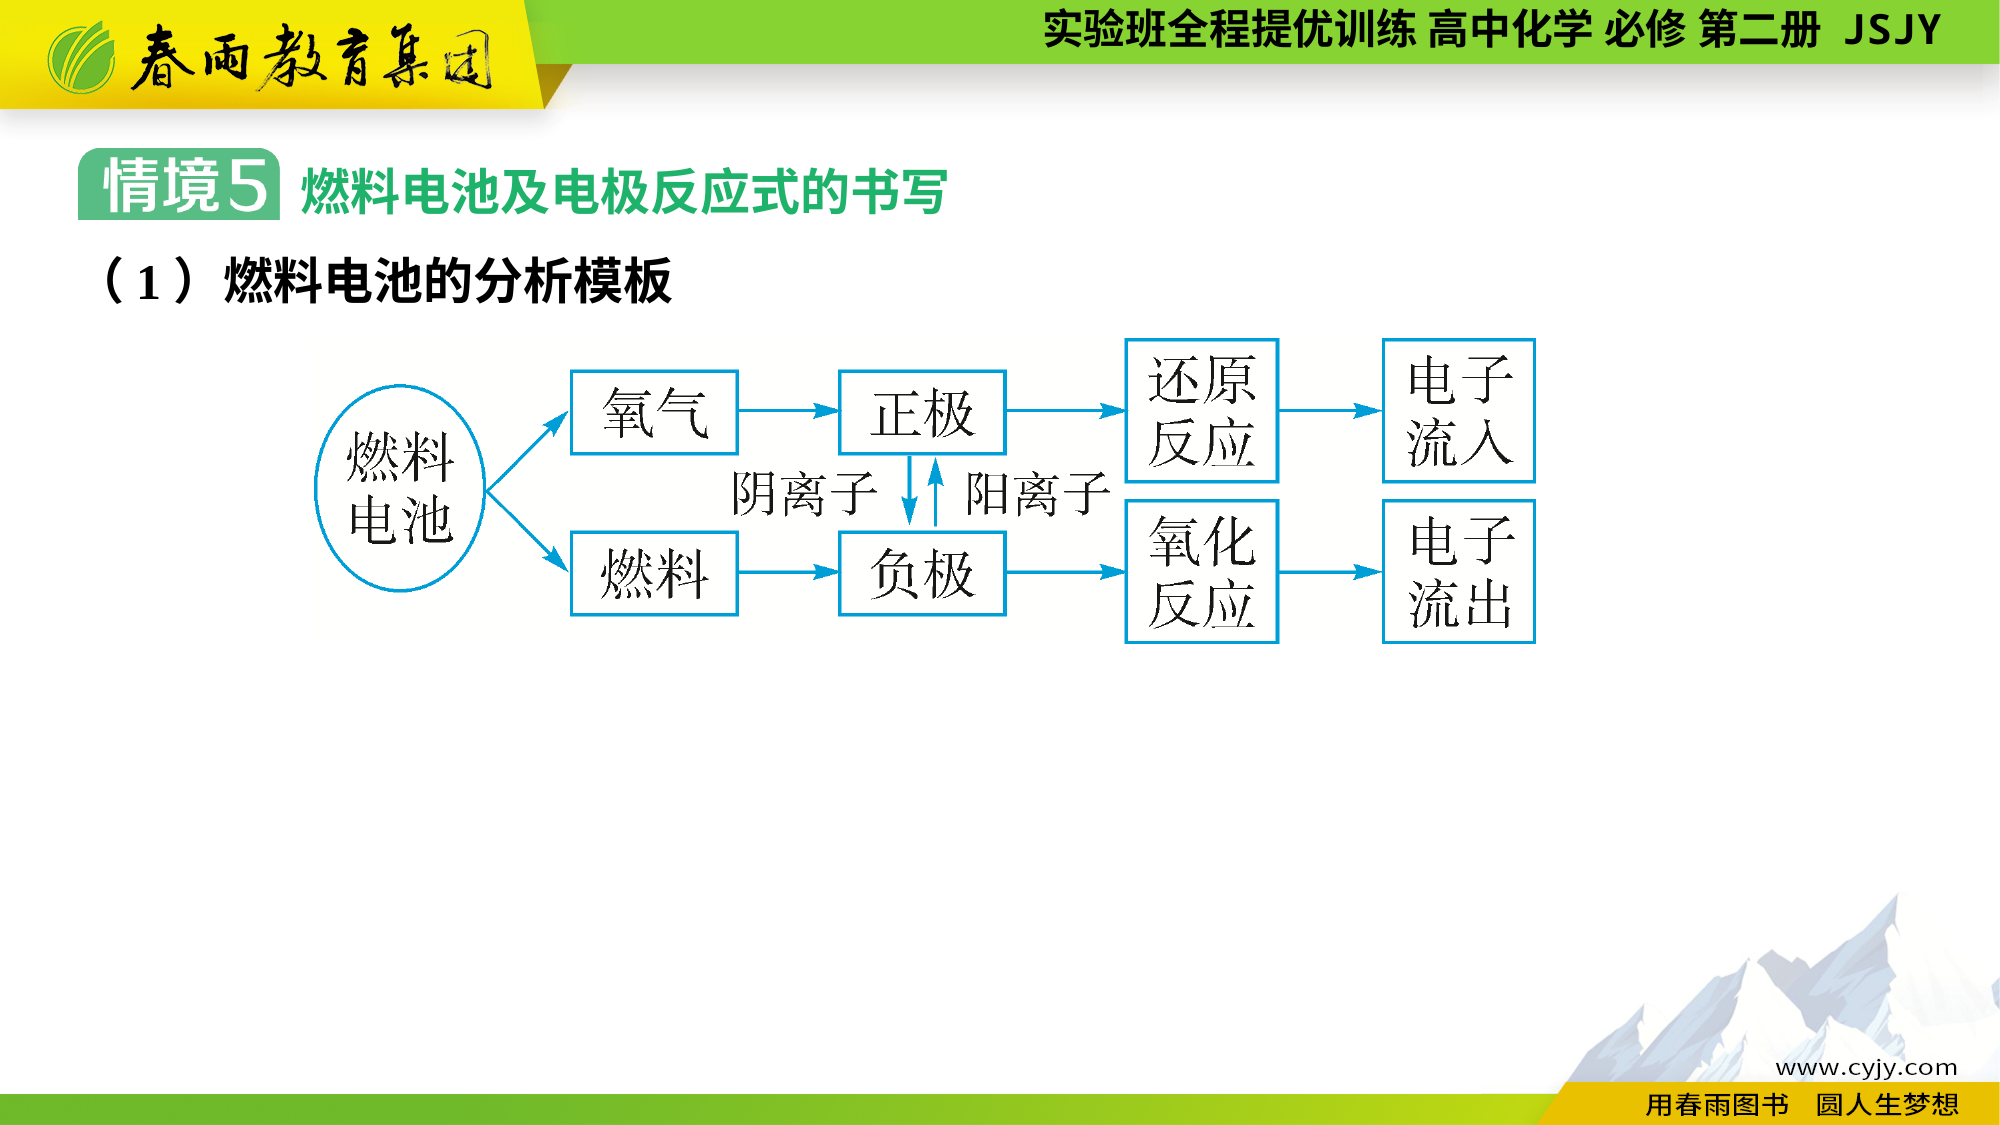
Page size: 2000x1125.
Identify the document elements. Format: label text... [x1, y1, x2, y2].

list 燃料电池及电极反应式的书写 （1）燃料电池的分析模板 [59, 122, 1944, 308]
picture [0, 0, 2000, 1125]
